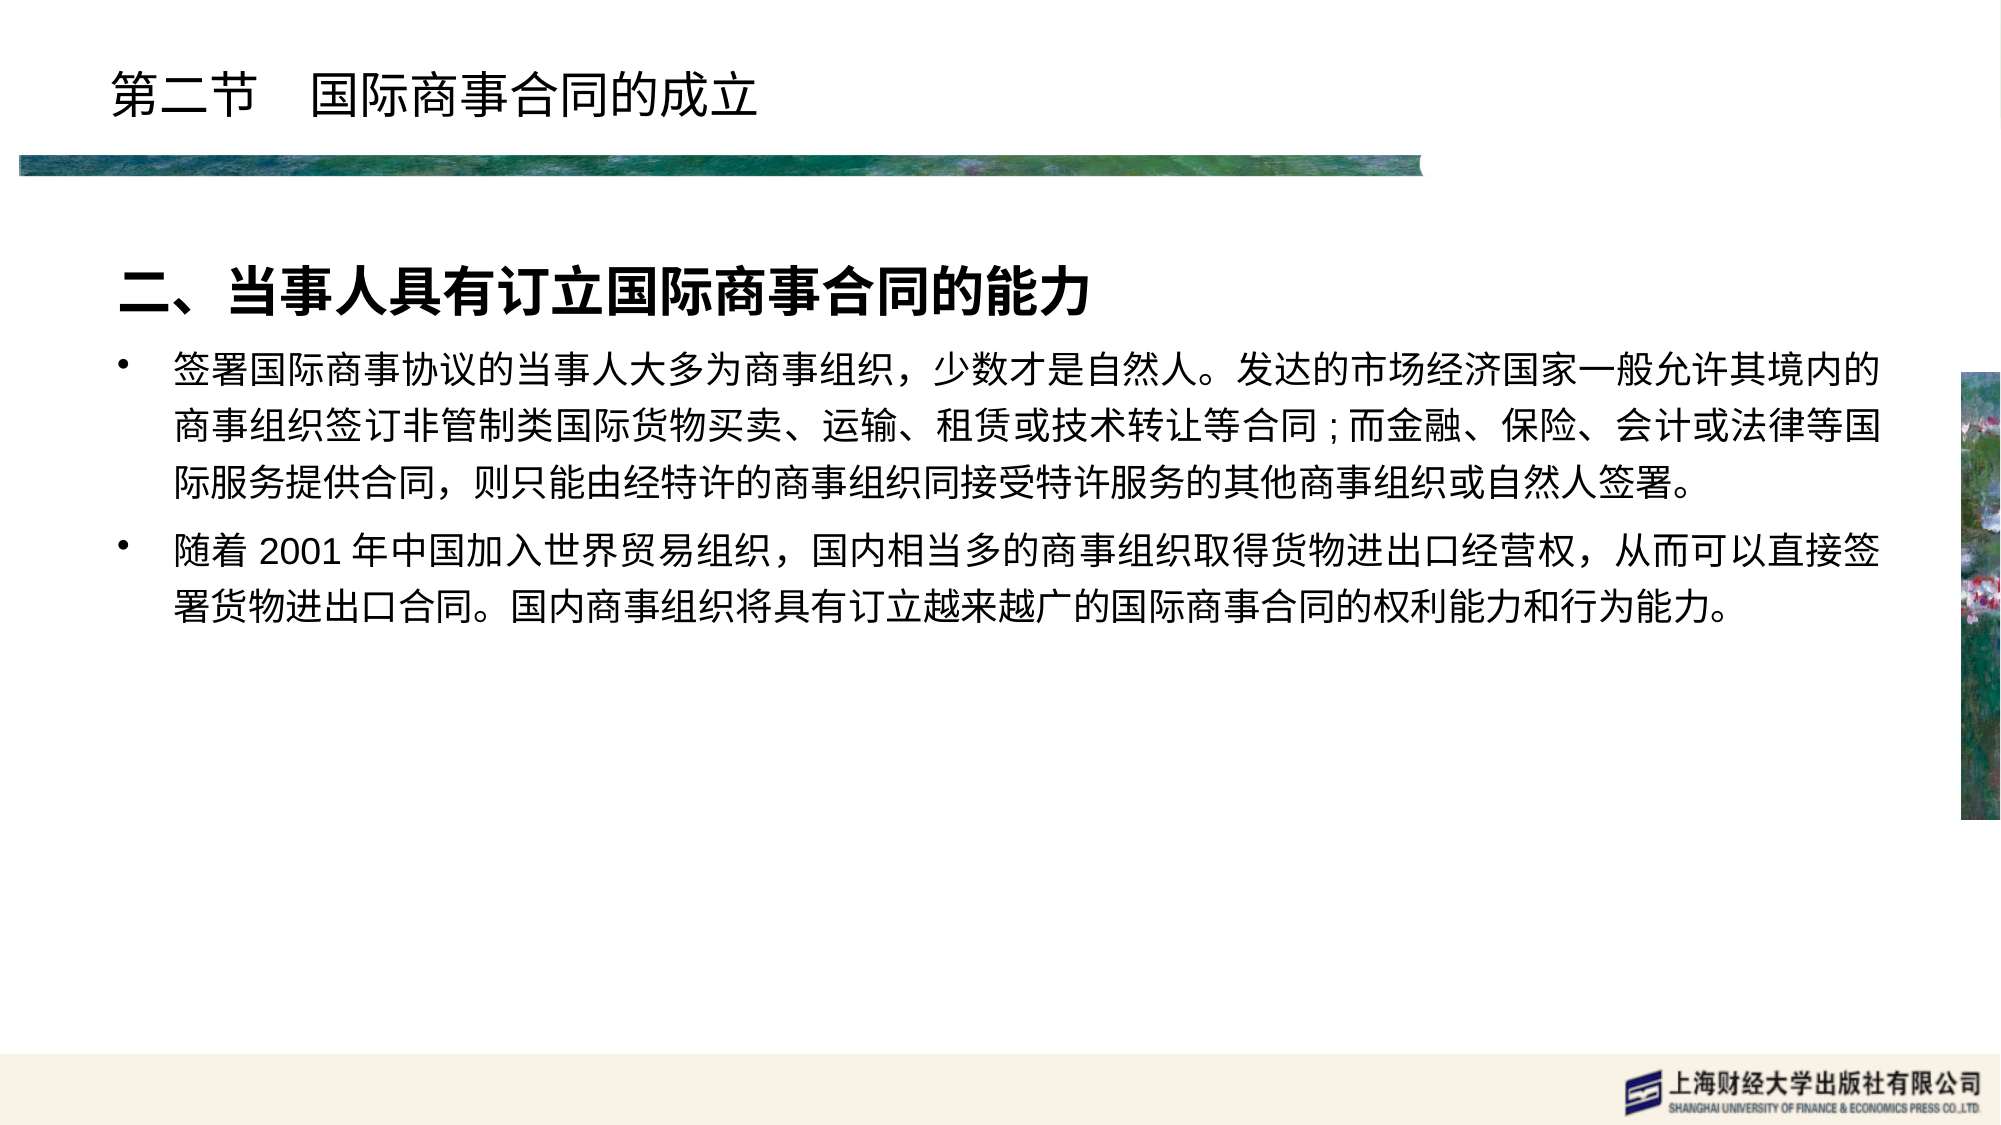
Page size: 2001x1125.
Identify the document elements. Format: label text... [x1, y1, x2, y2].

picture [0, 0, 2001, 1125]
title 第二节 国际商事合同的成立 [94, 42, 1451, 146]
list 二、当事人具有订立国际商事合同的能力 签署国际商事协议的当事人大多为商事组织，少数才是自然人。发达的市场经济国家一般允许其境内的商事组织签订非管制类国际货物买卖、运输、租赁或技术转让等合同;而金融、保险、会计或法律等国际服务提供合同，则只能由经特许的商事组织同接受特许服务的其他商事组织或自然人签署。 随着2001年中国加入世界贸易组织，国内相当多的商事组织取得货物进出口经营权，从而可以直接签署货物进出口合同。国内商事组织将具有订立越来越广的国际商事合同的权利能力和行为能力。 [102, 233, 1898, 1032]
